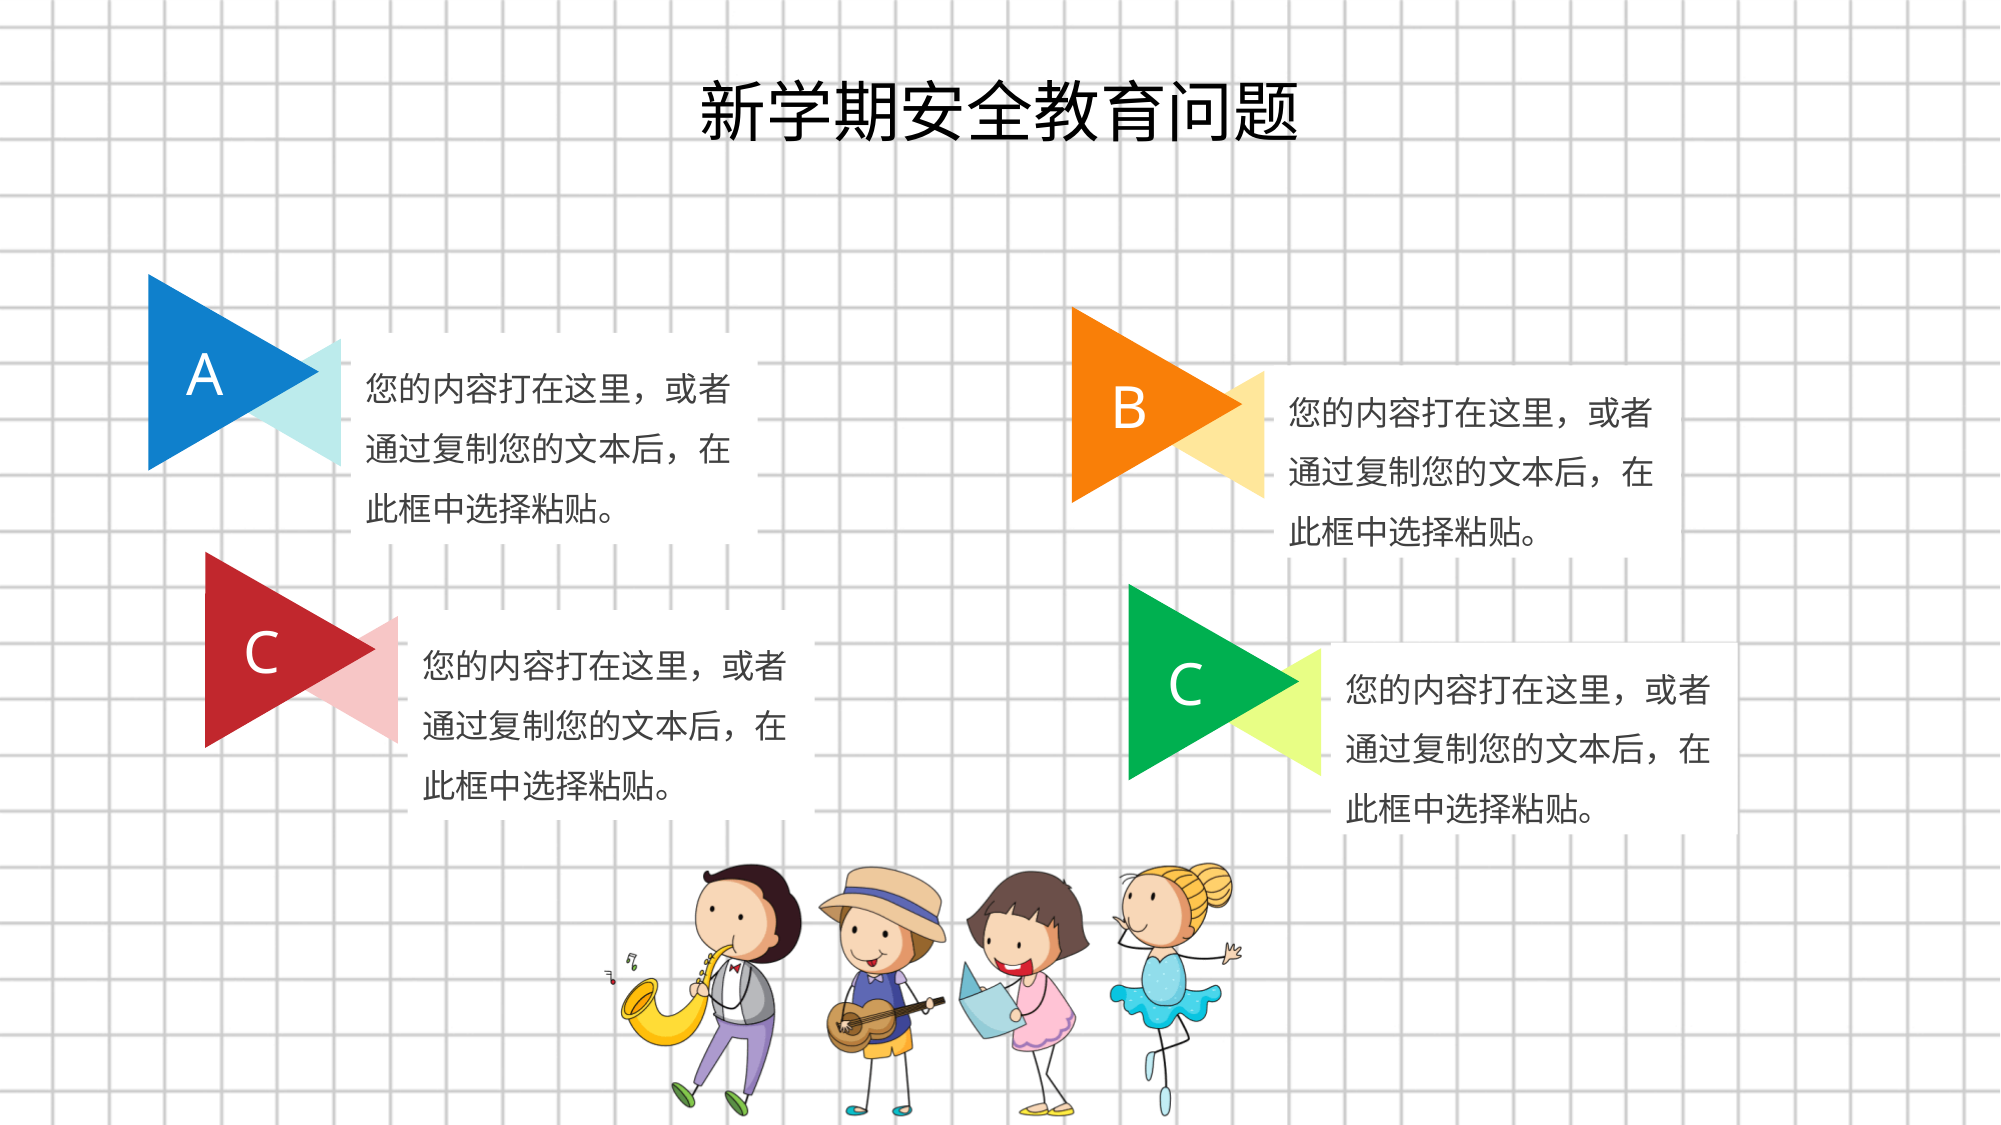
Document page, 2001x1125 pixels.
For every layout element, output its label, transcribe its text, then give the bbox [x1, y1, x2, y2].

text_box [595, 62, 1405, 209]
text_box C [205, 551, 376, 748]
text_box [1172, 370, 1265, 499]
text_box C [1274, 667, 1300, 696]
text_box B [1071, 306, 1243, 504]
text_box [1274, 648, 1322, 777]
text_box [306, 616, 398, 744]
text_box C [1128, 583, 1224, 638]
text_box [248, 338, 341, 467]
text_box 您的内容打在这里，或者通过复制您的文本后，在此框中选择粘贴。 [1273, 365, 1681, 558]
picture [0, 0, 2001, 1125]
text_box A [148, 274, 319, 471]
text_box 您的内容打在这里，或者通过复制您的文本后，在此框中选择粘贴。 [350, 332, 758, 545]
text_box 您的内容打在这里，或者通过复制您的文本后，在此框中选择粘贴。 [1330, 642, 1738, 835]
text_box 您的内容打在这里，或者通过复制您的文本后，在此框中选择粘贴。 [407, 610, 815, 820]
